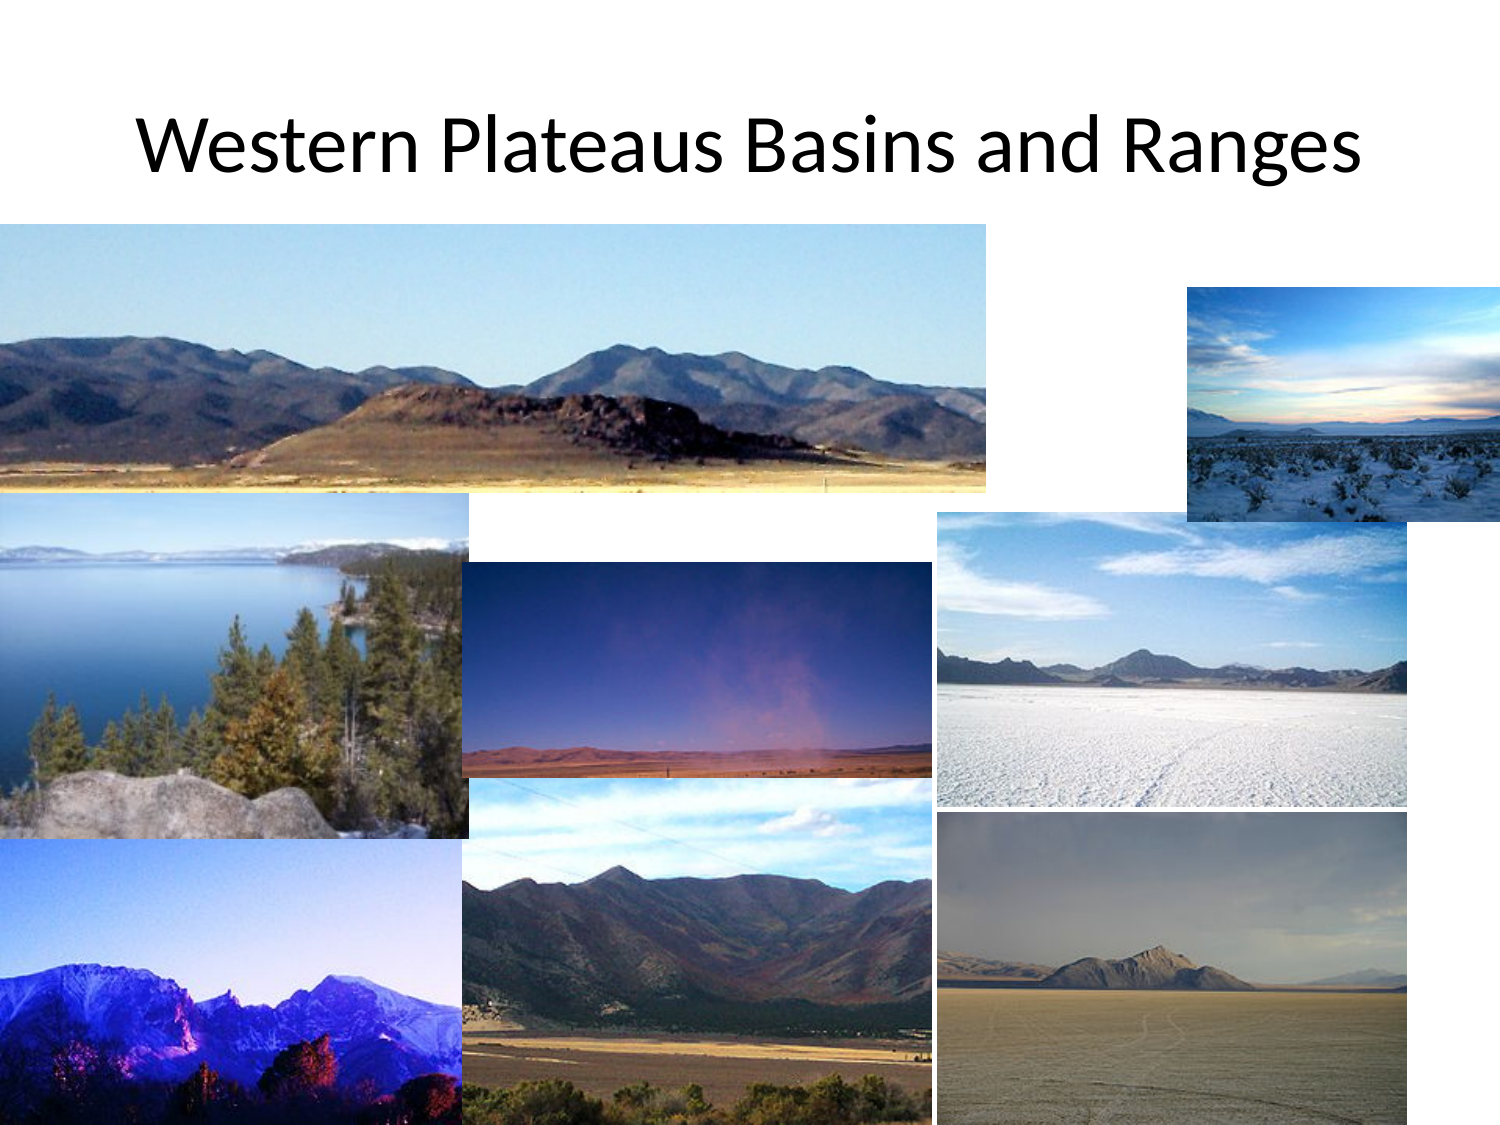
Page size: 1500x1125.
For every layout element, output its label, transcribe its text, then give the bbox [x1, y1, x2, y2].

title Western Plateaus Basins and Ranges [75, 45, 1425, 233]
picture [937, 287, 1500, 807]
picture [0, 224, 987, 1125]
picture [937, 812, 1407, 1125]
